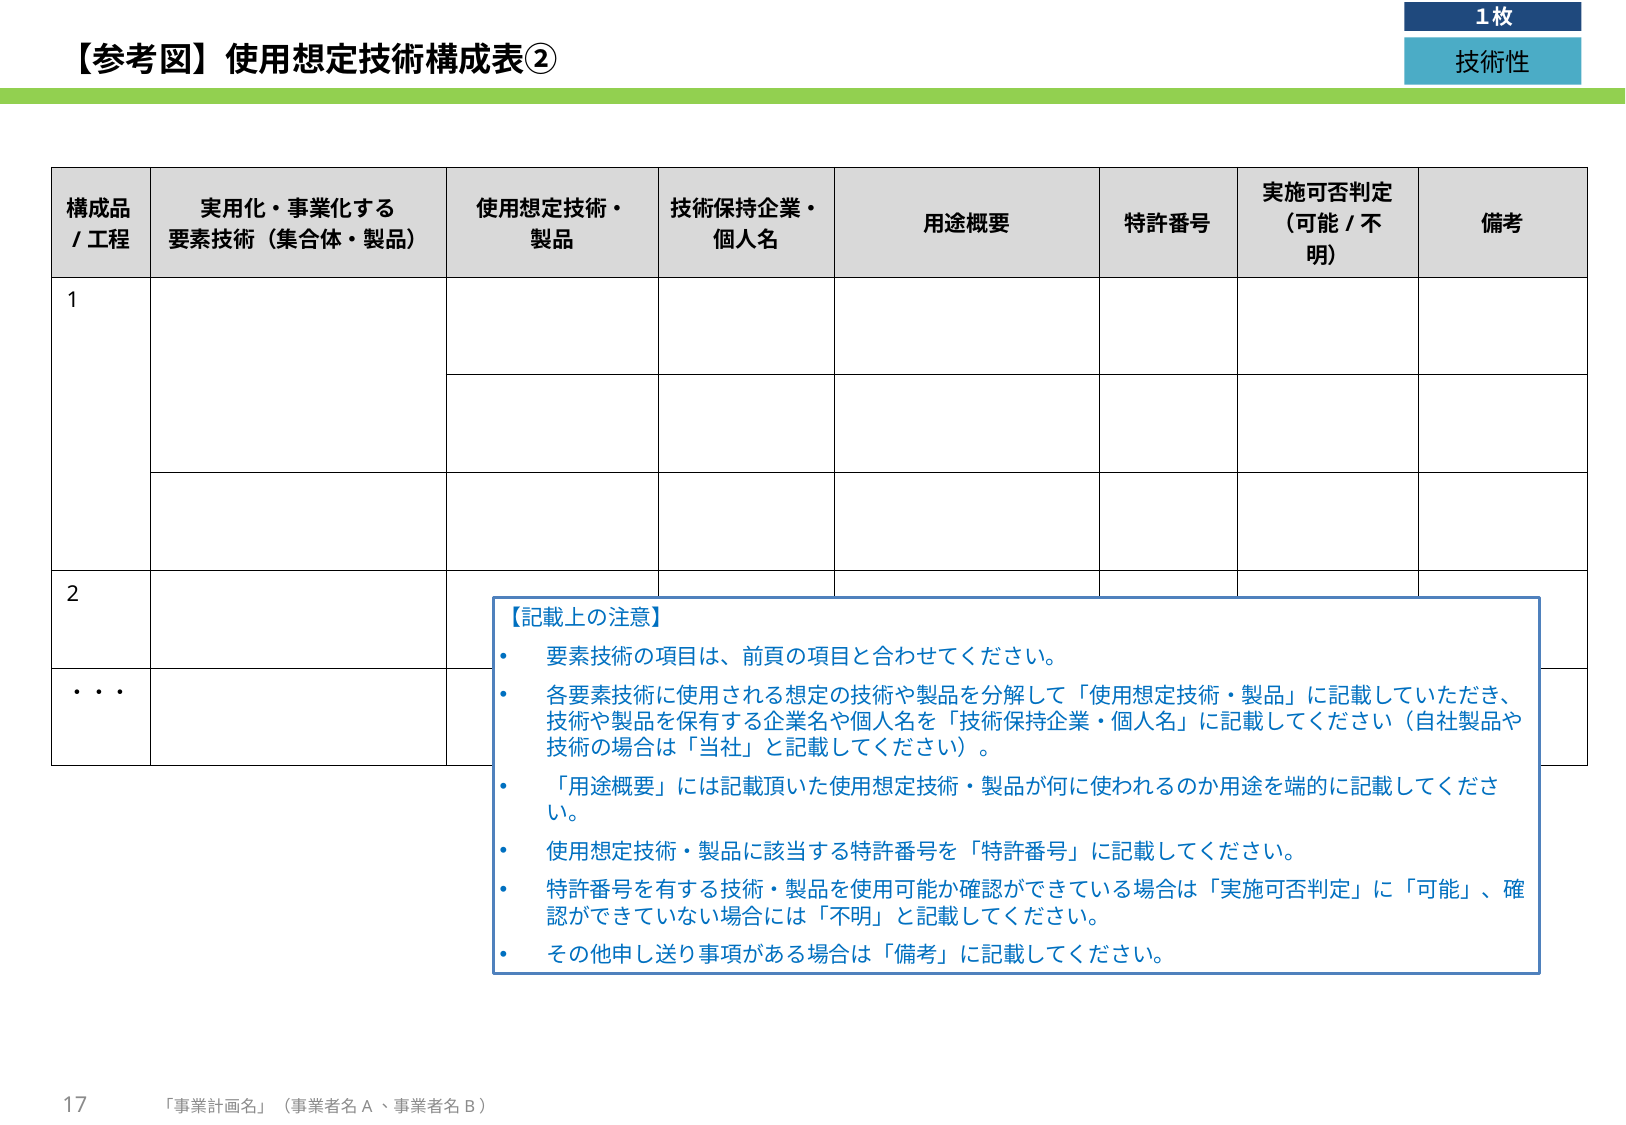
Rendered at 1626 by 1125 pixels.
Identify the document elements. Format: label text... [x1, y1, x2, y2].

table_cell [1100, 375, 1237, 472]
table_cell [1419, 375, 1587, 472]
table_cell [447, 669, 493, 765]
table_cell [1419, 571, 1587, 668]
footer 「事業計画名」（事業者名A、事業者名B） [151, 1082, 1581, 1125]
table_cell [447, 375, 658, 472]
text_box 【記載上の注意】 要素技術の項目は、前頁の項目と合わせてください。 各要素技術に使用される想定の技術や製品を分解して「使用想定技術・製品」に記載していただき、技術や製品を保有する企業名や個人名を「技術保持企業・個人名」に記載してください（自社製品や技術の場合は「当社」と記載してください）。 「用途概要」には記載頂いた使用想定技術・製品が何に使われるのか用途を端的に記載してください。 使用想定技術・製品に該当する特許番号を「特許番号」に記載してください。 特許番号を有する技術・製品を使用可能か確認ができている場合は「実施可否判定」に「可能」、確認ができていない場合には「不明」と記載してください。 その他申し送り事項がある場合は「備考」に記載してください。 [493, 597, 1540, 974]
table_cell [151, 278, 446, 472]
table_cell [1100, 473, 1237, 570]
table_cell [835, 375, 1099, 472]
table_cell [447, 278, 658, 374]
table_header 実施可否判定 （可能/不明） [1238, 168, 1418, 277]
table_cell [447, 473, 658, 570]
table_cell ・・・ [52, 669, 150, 765]
table_header 用途概要 [835, 168, 1099, 277]
title 【参考図】使用想定技術構成表② [44, 30, 1581, 89]
table_cell [1238, 571, 1418, 597]
table_header 備考 [1419, 168, 1587, 277]
table_cell [151, 669, 446, 765]
table_cell [835, 571, 1099, 597]
text_box 技術性 [1402, 35, 1584, 87]
table_header 使用想定技術・ 製品 [447, 168, 658, 277]
table_cell 1 [52, 278, 150, 570]
table_header 実用化・事業化する 要素技術（集合体・製品） [151, 168, 446, 277]
table_cell [151, 473, 446, 570]
table_cell [1419, 278, 1587, 374]
table_cell [1238, 278, 1418, 374]
table_header 技術保持企業・ 個人名 [659, 168, 834, 277]
table_cell [659, 571, 834, 597]
slide_number 17 [56, 1082, 151, 1125]
table_cell [659, 278, 834, 374]
table_cell [1540, 669, 1587, 765]
table_cell [151, 571, 446, 668]
table_cell [659, 473, 834, 570]
table_cell [835, 473, 1099, 570]
table_cell [447, 571, 658, 668]
table_cell [659, 375, 834, 472]
table_cell [1238, 473, 1418, 570]
table_cell [1238, 375, 1418, 472]
table_cell [835, 278, 1099, 374]
table_header 特許番号 [1100, 168, 1237, 277]
table_cell [1419, 473, 1587, 570]
table_cell [1100, 278, 1237, 374]
text_box １枚 [1404, 2, 1582, 31]
table_cell [1100, 571, 1237, 597]
table_cell 2 [52, 571, 150, 668]
table_header 構成品/工程 [52, 168, 150, 277]
